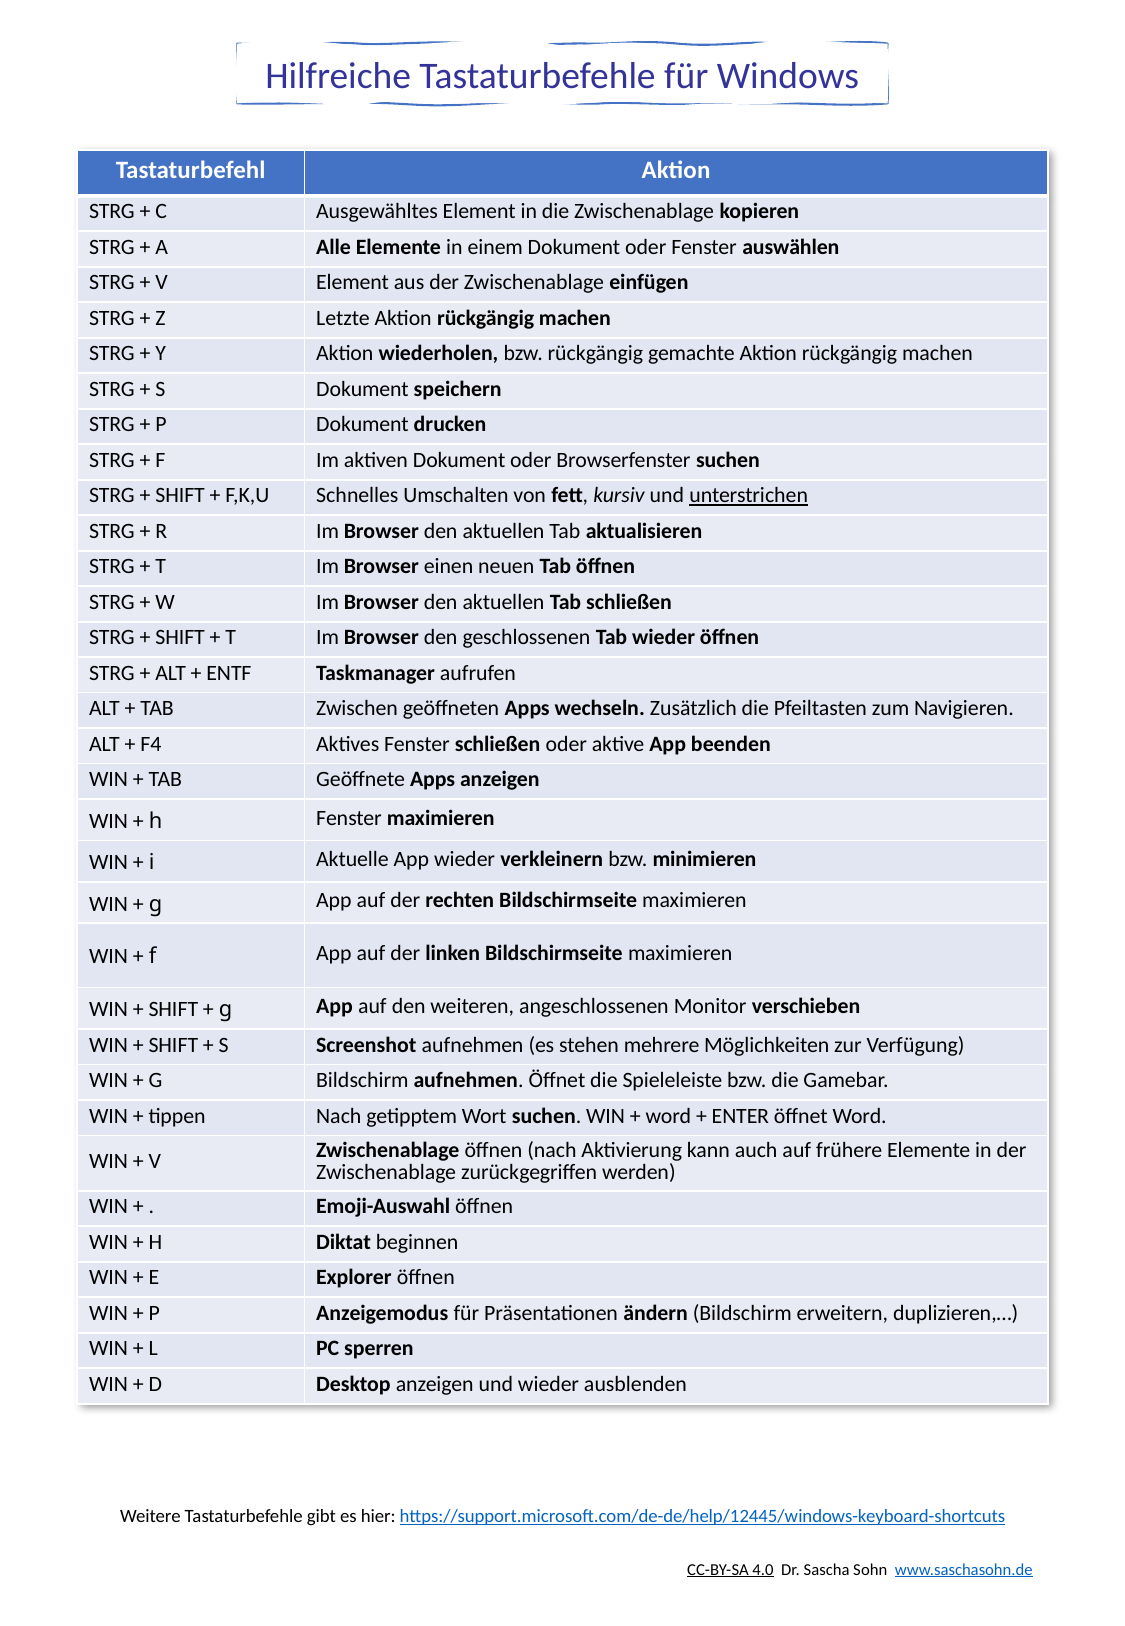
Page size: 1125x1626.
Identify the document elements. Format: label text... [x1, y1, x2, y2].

table_cell Zwischenablage öffnen (nach Aktivierung kann auch auf frühere Elemente in der Zwischenablage zurückgegriffen werden) [305, 1136, 1047, 1190]
table_cell Bildschirm aufnehmen. Öffnet die Spieleleiste bzw. die Gamebar. [305, 1065, 1047, 1099]
table_cell STRG + SHIFT + F,K,U [78, 481, 304, 514]
table_cell WIN + V [78, 1136, 304, 1190]
table_cell Letzte Aktion rückgängig machen [305, 303, 1047, 337]
table_cell Geöffnete Apps anzeigen [305, 764, 1047, 798]
table_cell STRG + R [78, 516, 304, 550]
table_cell STRG + Y [78, 339, 304, 372]
text_box CC-BY-SA 4.0 Dr. Sascha Sohn www.saschasohn.de [496, 1551, 1048, 1586]
table_cell Dokument drucken [305, 410, 1047, 443]
table_cell WIN + f [78, 924, 304, 987]
table_cell WIN + E [78, 1263, 304, 1296]
table_cell Im Browser den geschlossenen Tab wieder öffnen [305, 623, 1047, 656]
table_cell WIN + SHIFT + S [78, 1030, 304, 1064]
table_cell STRG + ALT + ENTF [78, 658, 304, 692]
table_cell WIN + G [78, 1065, 304, 1099]
table_cell ALT + TAB [78, 693, 304, 727]
table_cell STRG + V [78, 268, 304, 301]
table_cell STRG + T [78, 552, 304, 585]
text_box Hilfreiche Tastaturbefehle für Windows [236, 40, 889, 106]
table_cell STRG + F [78, 445, 304, 479]
table_cell App auf den weiteren, angeschlossenen Monitor verschieben [305, 988, 1047, 1028]
table_cell Im Browser den aktuellen Tab aktualisieren [305, 516, 1047, 550]
table_cell WIN + i [78, 841, 304, 881]
table_cell Element aus der Zwischenablage einfügen [305, 268, 1047, 301]
table_cell Im aktiven Dokument oder Browserfenster suchen [305, 445, 1047, 479]
table_cell Aktuelle App wieder verkleinern bzw. minimieren [305, 841, 1047, 881]
table_cell App auf der linken Bildschirmseite maximieren [305, 924, 1047, 987]
table_cell WIN + h [78, 800, 304, 840]
table_cell WIN + SHIFT + g [78, 988, 304, 1028]
table_cell Anzeigemodus für Präsentationen ändern (Bildschirm erweitern, duplizieren,…) [305, 1298, 1047, 1332]
table_cell Fenster maximieren [305, 800, 1047, 840]
table_cell Schnelles Umschalten von fett, kursiv und unterstrichen [305, 481, 1047, 514]
table_cell WIN + P [78, 1298, 304, 1332]
table_cell STRG + Z [78, 303, 304, 337]
table_cell Taskmanager aufrufen [305, 658, 1047, 692]
table_cell Nach getipptem Wort suchen. WIN + word + ENTER öffnet Word. [305, 1101, 1047, 1135]
table_cell ALT + F4 [78, 729, 304, 763]
table_cell Screenshot aufnehmen (es stehen mehrere Möglichkeiten zur Verfügung) [305, 1030, 1047, 1064]
table_cell WIN + L [78, 1334, 304, 1367]
table_cell WIN + D [78, 1369, 304, 1403]
table_cell WIN + . [78, 1192, 304, 1225]
table_cell Explorer öffnen [305, 1263, 1047, 1296]
table_cell STRG + A [78, 232, 304, 266]
table_cell Alle Elemente in einem Dokument oder Fenster auswählen [305, 232, 1047, 266]
table_cell App auf der rechten Bildschirmseite maximieren [305, 883, 1047, 922]
table_cell Im Browser den aktuellen Tab schließen [305, 587, 1047, 621]
text_box Weitere Tastaturbefehle gibt es hier: https://support.microsoft.com/de-de/help/12445/windows-keyboard-shortcuts [87, 1496, 1038, 1534]
table_cell WIN + tippen [78, 1101, 304, 1135]
table_cell STRG + C [78, 198, 304, 230]
table_cell STRG + P [78, 410, 304, 443]
table_header Tastaturbefehl [78, 151, 304, 194]
table_cell Desktop anzeigen und wieder ausblenden [305, 1369, 1047, 1403]
table_header Aktion [305, 151, 1047, 194]
table_cell WIN + H [78, 1227, 304, 1261]
table_cell Zwischen geöffneten Apps wechseln. Zusätzlich die Pfeiltasten zum Navigieren. [305, 693, 1047, 727]
table_cell STRG + SHIFT + T [78, 623, 304, 656]
table_cell STRG + S [78, 374, 304, 408]
table_cell Aktives Fenster schließen oder aktive App beenden [305, 729, 1047, 763]
table_cell Im Browser einen neuen Tab öffnen [305, 552, 1047, 585]
table_cell STRG + W [78, 587, 304, 621]
table_cell PC sperren [305, 1334, 1047, 1367]
table_cell Diktat beginnen [305, 1227, 1047, 1261]
table_cell Emoji-Auswahl öffnen [305, 1192, 1047, 1225]
table_cell Aktion wiederholen, bzw. rückgängig gemachte Aktion rückgängig machen [305, 339, 1047, 372]
table_cell Dokument speichern [305, 374, 1047, 408]
table_cell Ausgewähltes Element in die Zwischenablage kopieren [305, 198, 1047, 230]
table_cell WIN + TAB [78, 764, 304, 798]
table_cell WIN + g [78, 883, 304, 922]
